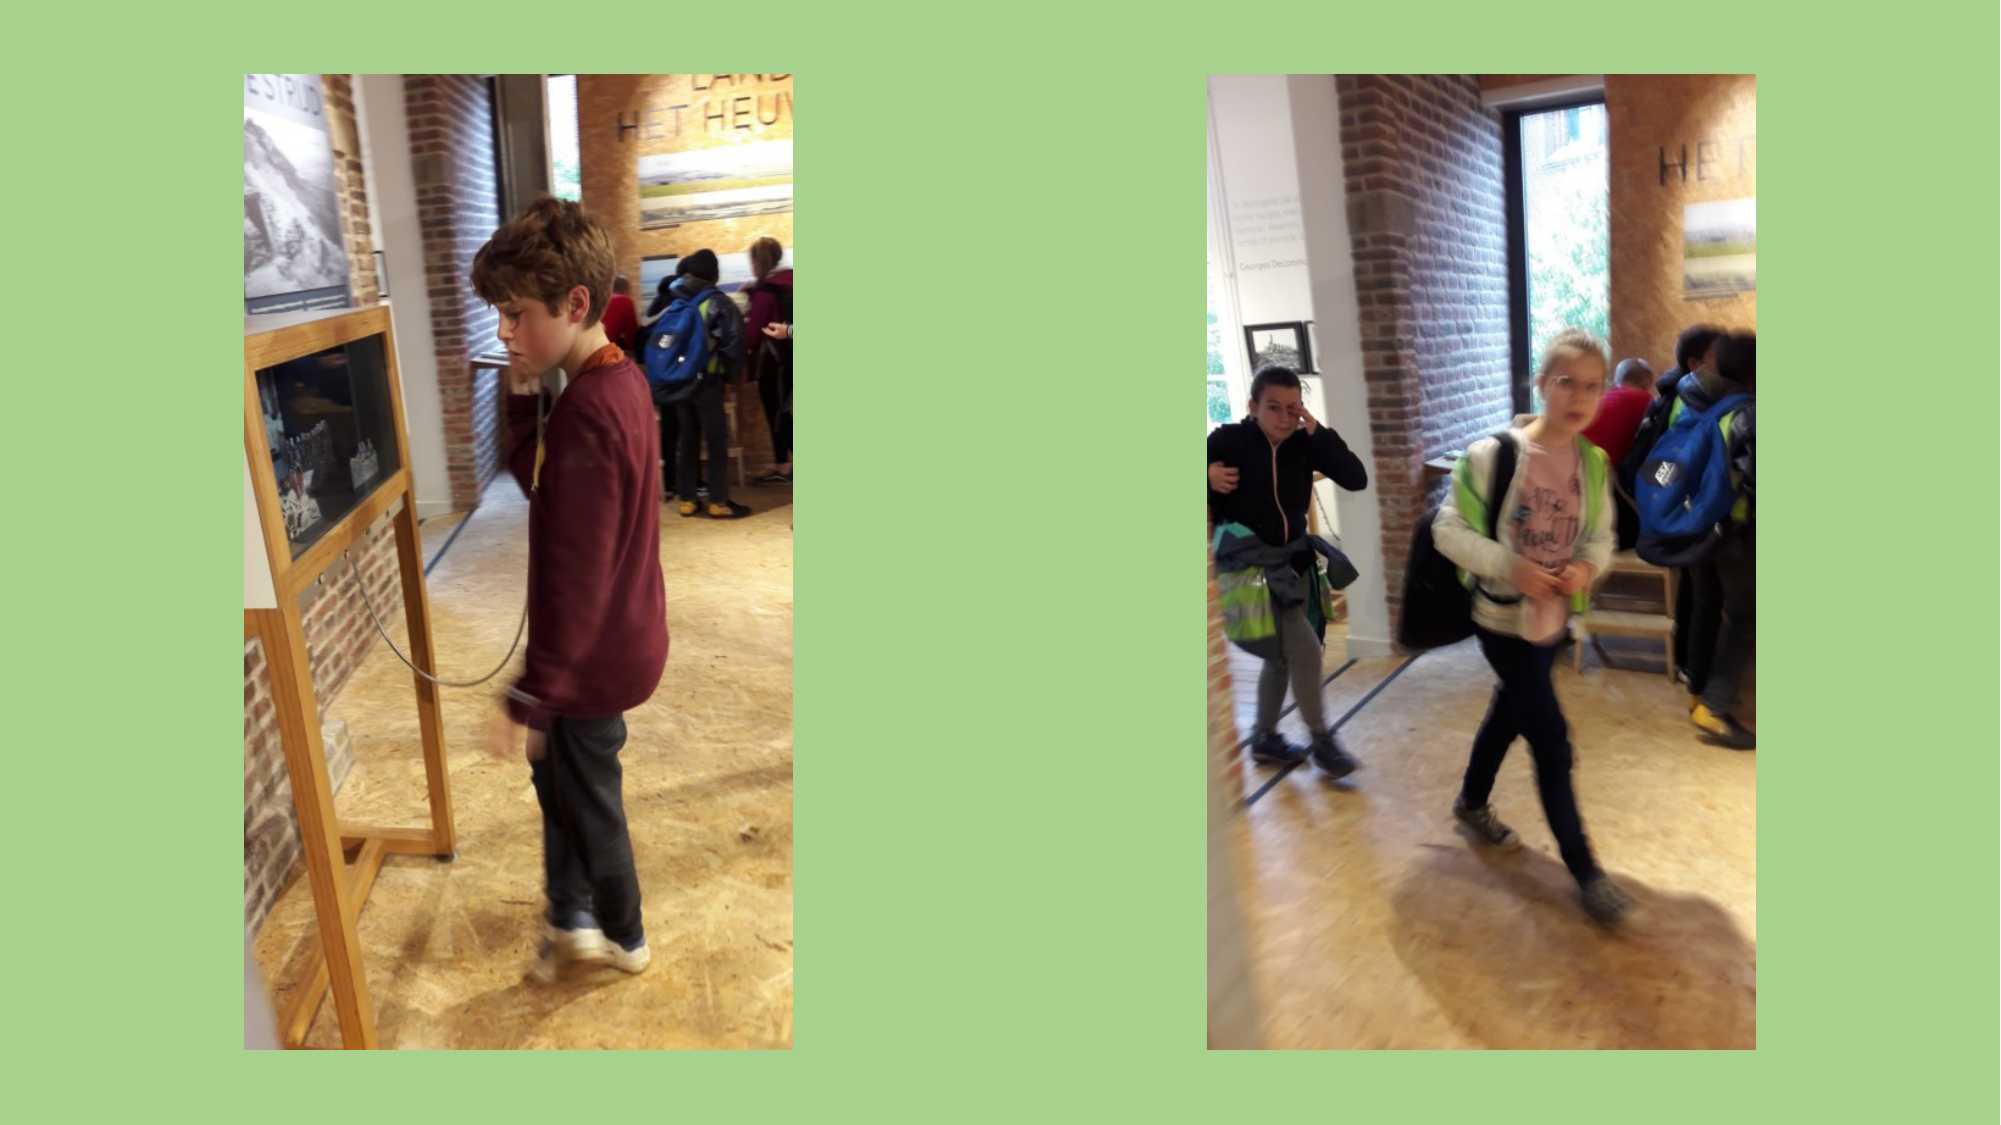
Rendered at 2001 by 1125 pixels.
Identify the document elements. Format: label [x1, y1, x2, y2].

picture [244, 74, 793, 1050]
picture [1206, 74, 1756, 1050]
